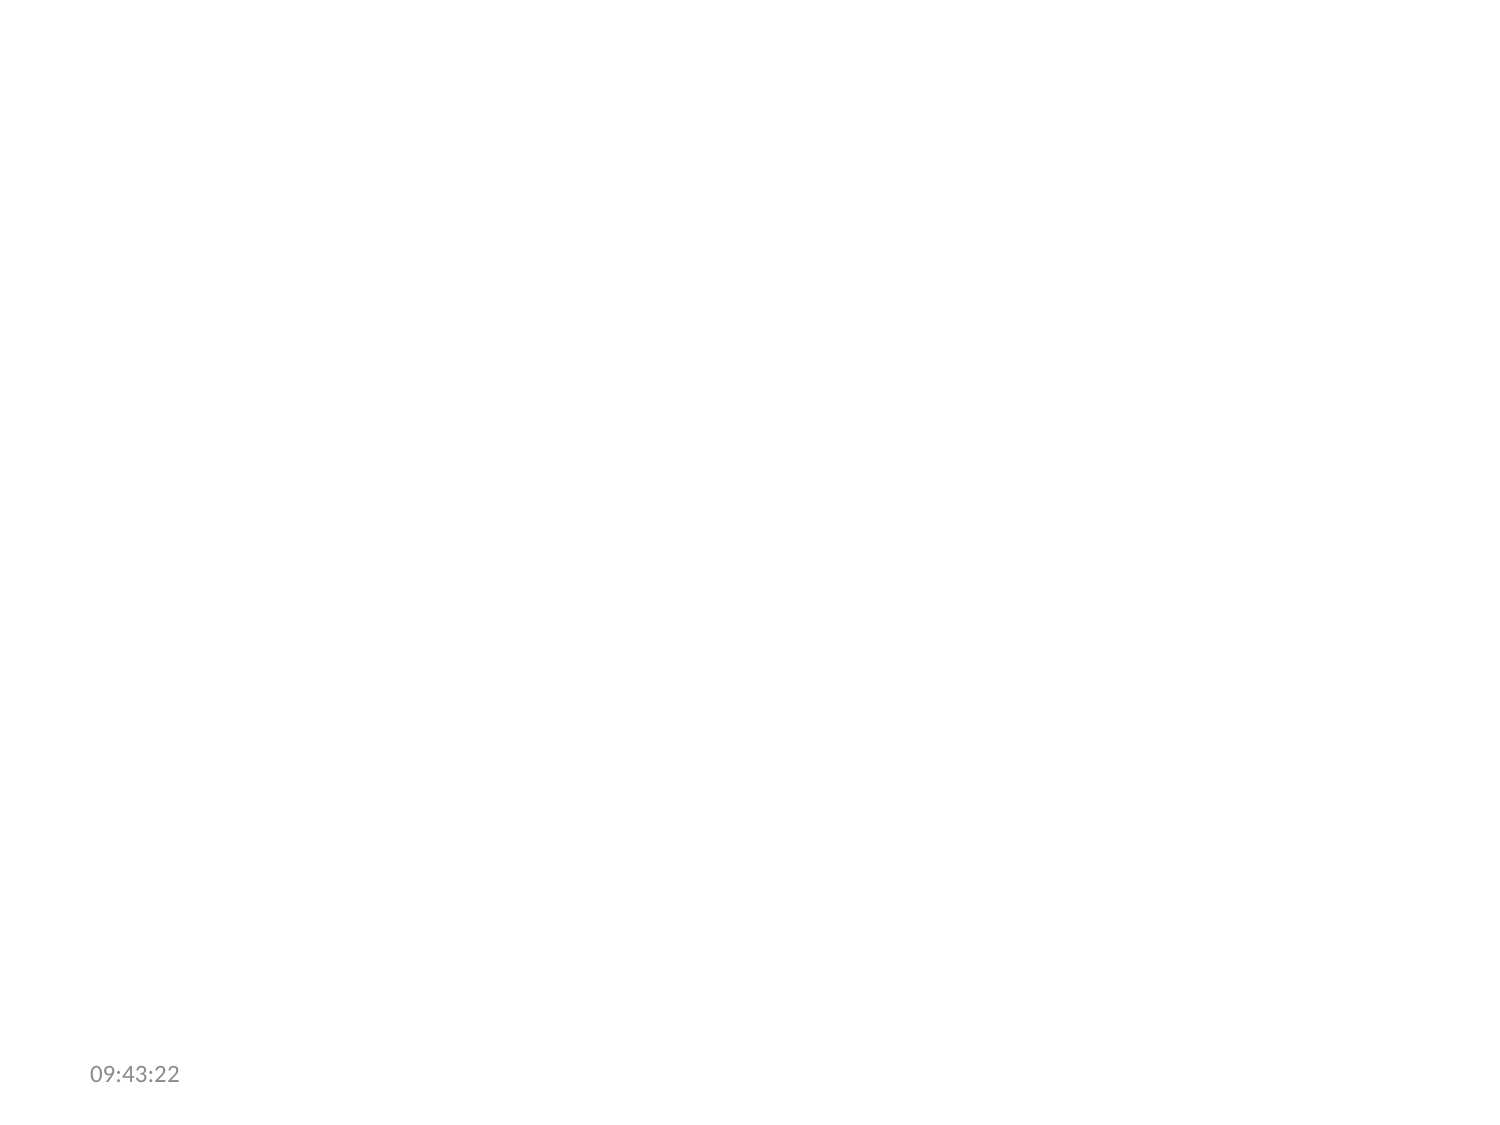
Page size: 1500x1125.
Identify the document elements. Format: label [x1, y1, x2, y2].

slide_number [75, 1042, 425, 1103]
